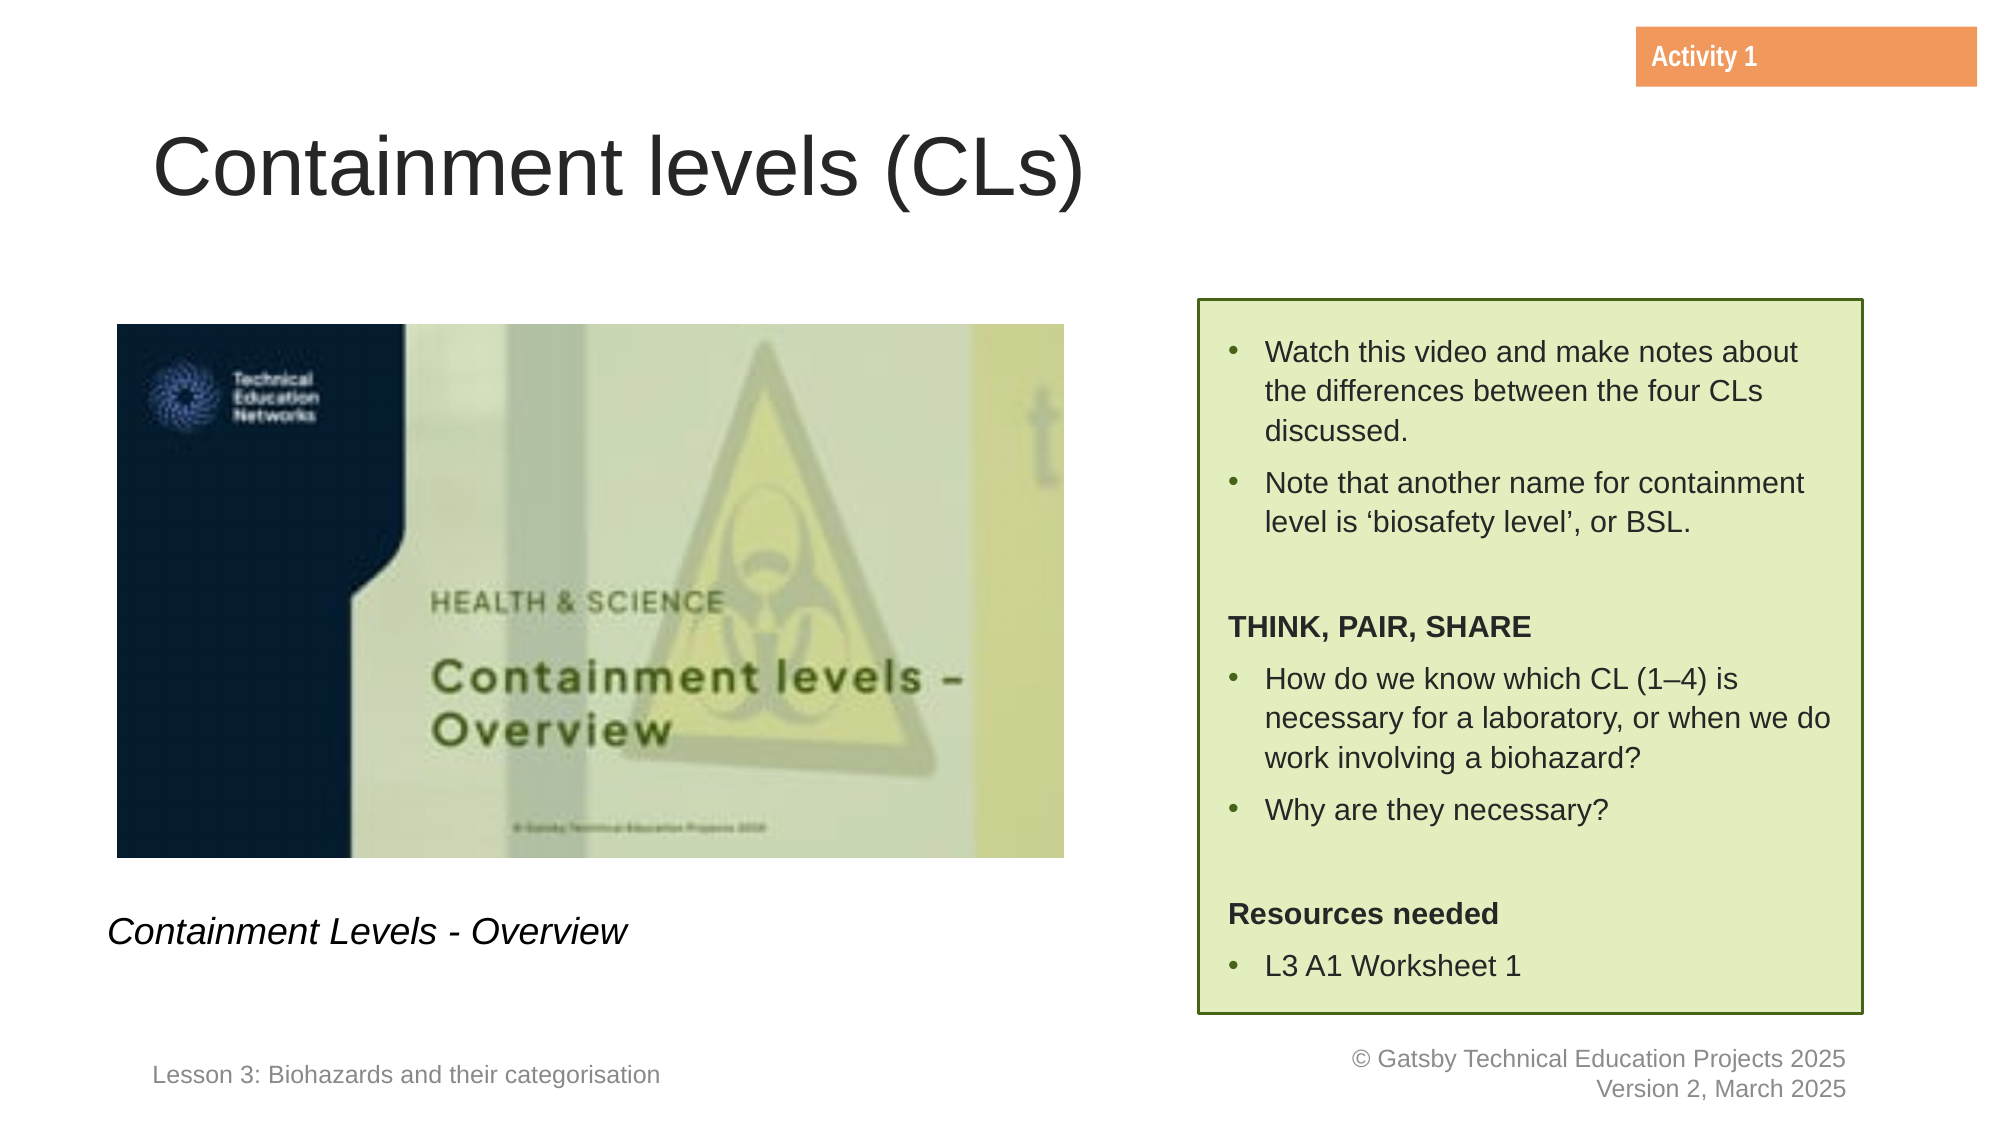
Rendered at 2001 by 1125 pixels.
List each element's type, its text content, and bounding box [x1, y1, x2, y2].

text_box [116, 324, 1065, 859]
title Containment levels (CLs) [137, 59, 1863, 278]
text_box Containment Levels - Overview [92, 899, 1018, 960]
list Lesson 3: Biohazards and their categorisation [137, 1042, 829, 1103]
list Watch this video and make notes about the differences between the four CLs discussed. Note that another name for containment level is ‘biosafety level’, or BSL. THINK, PAIR, SHARE How do we know which CL (1–4) is necessary for a laboratory, or when we do work involving a biohazard? Why are they necessary? Resources needed L3 A1 Worksheet 1 [1197, 298, 1864, 1015]
list Activity 1 [1636, 26, 1978, 87]
